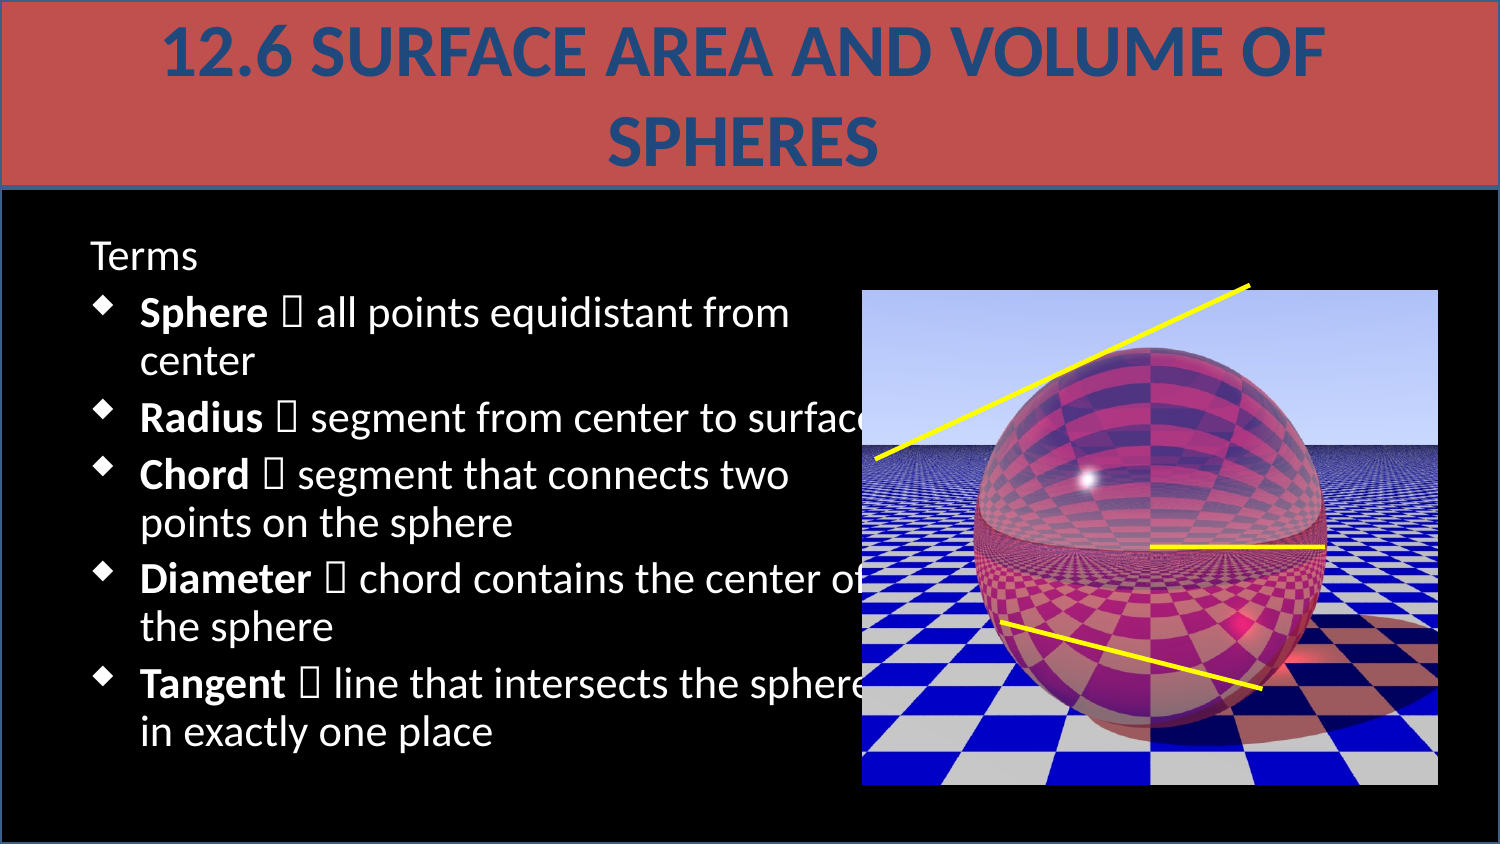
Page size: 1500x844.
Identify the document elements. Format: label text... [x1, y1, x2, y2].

list Terms Sphere  all points equidistant from center Radius  segment from center to surface Chord  segment that connects two points on the sphere Diameter  chord contains the center of the sphere Tangent  line that intersects the sphere in exactly one place [75, 225, 900, 807]
picture [862, 290, 1438, 785]
title 12.6 Surface Area and Volume of Spheres [37, 33, 1450, 150]
